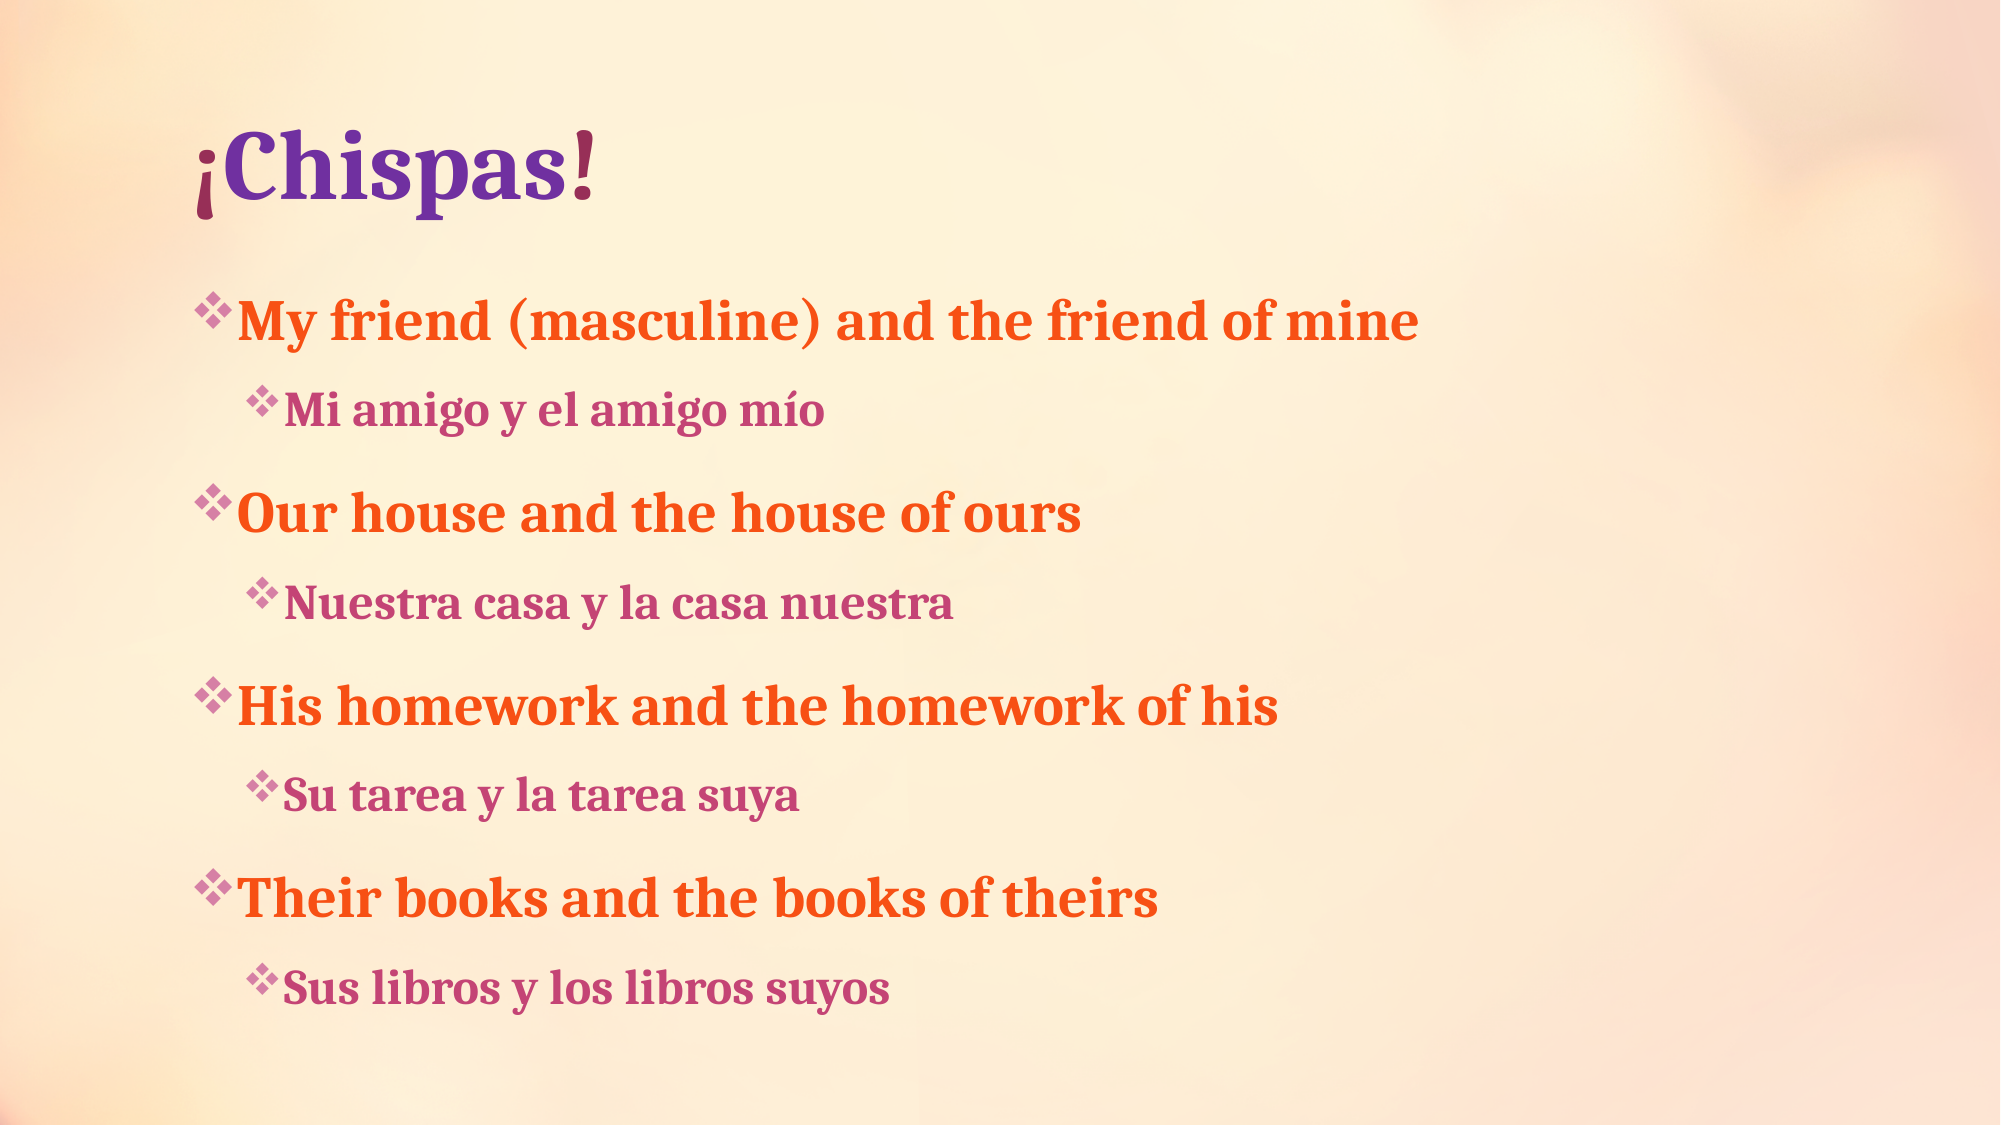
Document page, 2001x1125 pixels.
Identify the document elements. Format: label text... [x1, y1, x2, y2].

picture [0, 0, 2001, 1125]
list My friend (masculine) and the friend of mine Mi amigo y el amigo mío Our house and the house of ours Nuestra casa y la casa nuestra His homework and the homework of his Su tarea y la tarea suya Their books and the books of theirs Sus libros y los libros suyos [174, 274, 1825, 1108]
title ¡Chispas! [174, 33, 1825, 229]
